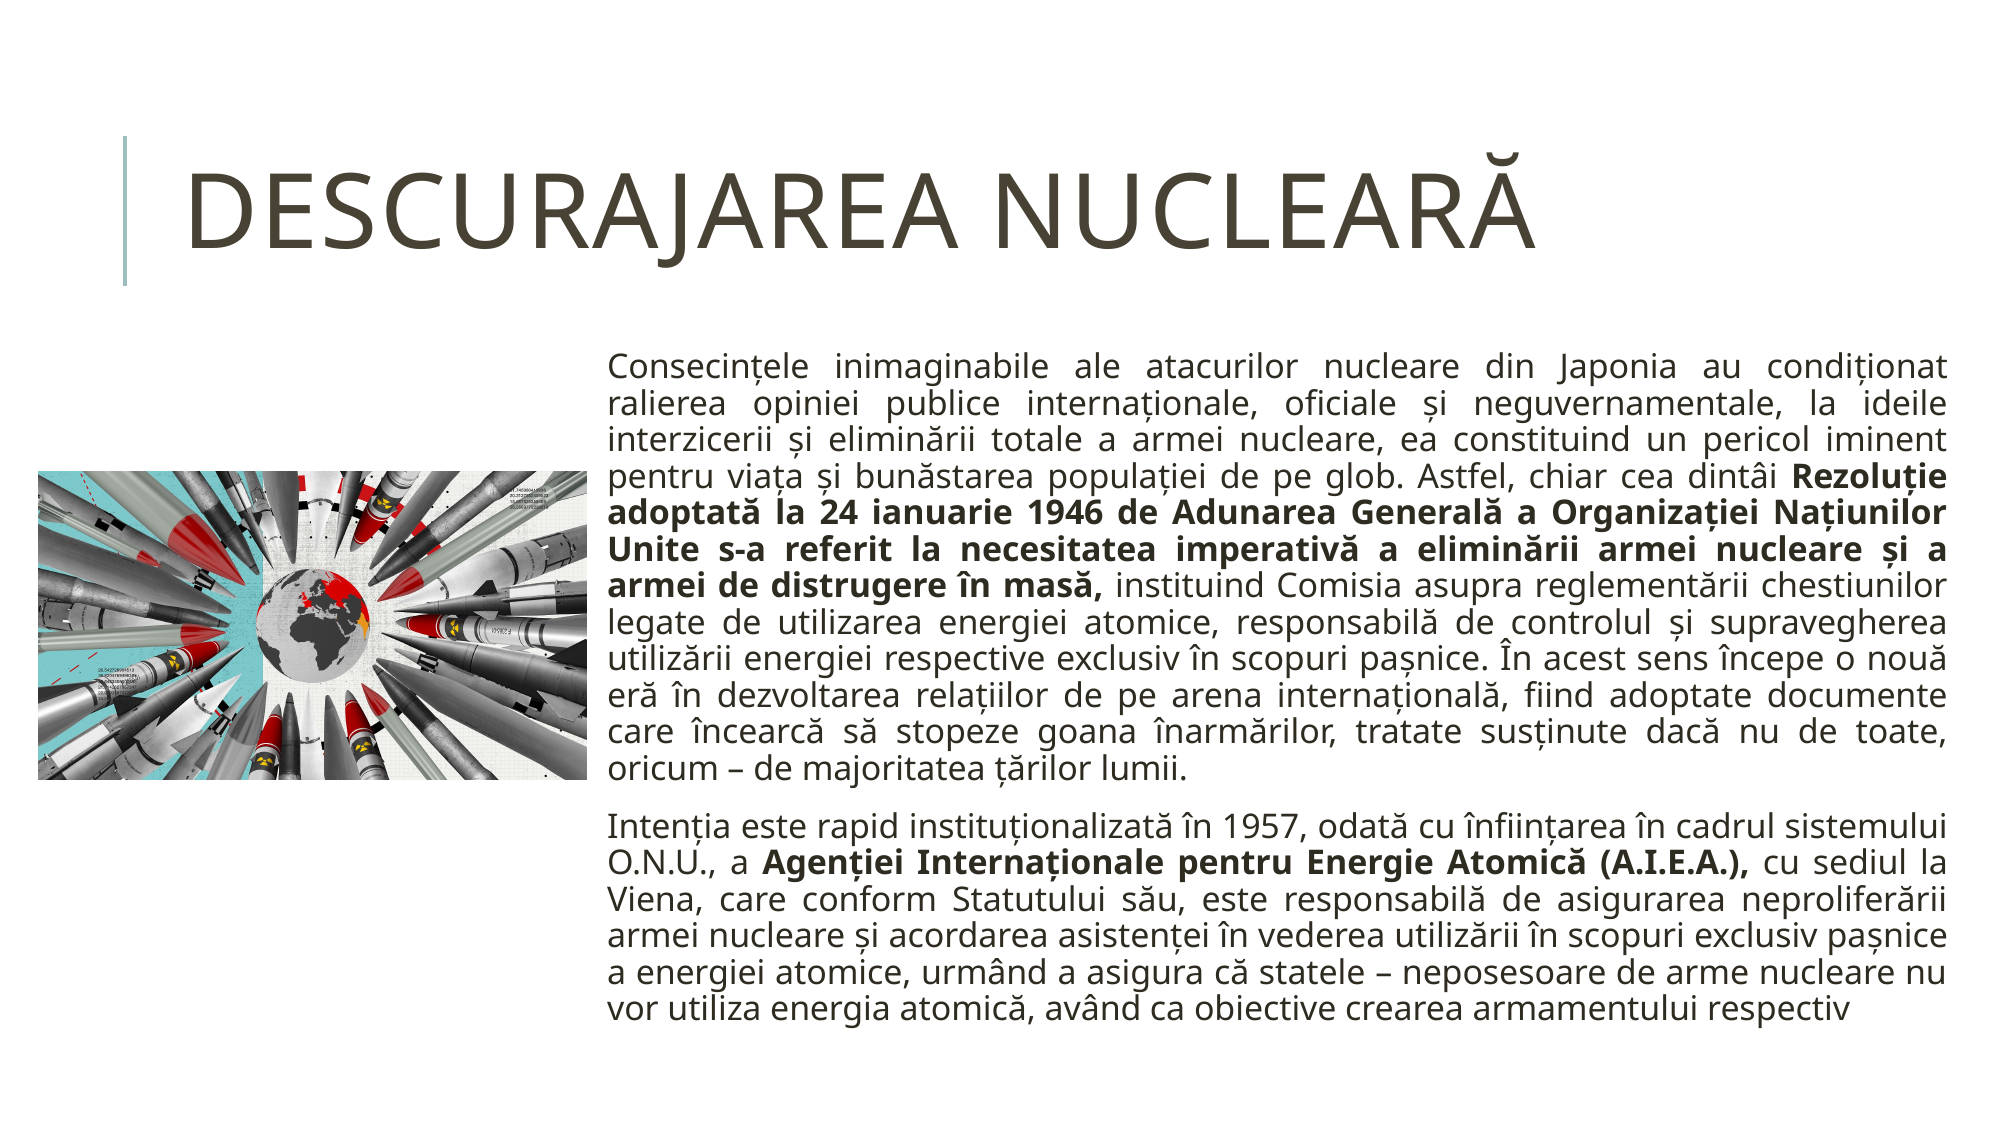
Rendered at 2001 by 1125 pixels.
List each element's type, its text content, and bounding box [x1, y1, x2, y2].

title Descurajarea nucleară [168, 96, 1763, 342]
picture [38, 471, 587, 780]
list Consecinţele inimaginabile ale atacurilor nucleare din Japonia au condiţionat ralierea opiniei publice internaţionale, oficiale şi neguvernamentale, la ideile interzicerii şi eliminării totale a armei nucleare, ea constituind un pericol iminent pentru viaţa şi bunăstarea populaţiei de pe glob. Astfel, chiar cea dintâi Rezoluţie adoptată la 24 ianuarie 1946 de Adunarea Generală a Organizaţiei Naţiunilor Unite s-a referit la necesitatea imperativă a eliminării armei nucleare şi a armei de distrugere în masă, instituind Comisia asupra reglementării chestiunilor legate de utilizarea energiei atomice, responsabilă de controlul şi supravegherea utilizării energiei respective exclusiv în scopuri paşnice. În acest sens începe o nouă eră în dezvoltarea relaţiilor de pe arena internaţională, fiind adoptate documente care încearcă să stopeze goana înarmărilor, tratate susţinute dacă nu de toate, oricum – de majoritatea ţărilor lumii. Intenţia este rapid instituţionalizată în 1957, odată cu înfiinţarea în cadrul sistemului O.N.U., a Agenţiei Internaţionale pentru Energie Atomică (A.I.E.A.), cu sediul la Viena, care conform Statutului său, este responsabilă de asigurarea neproliferării armei nucleare şi acordarea asistenţei în vederea utilizării în scopuri exclusiv paşnice a energiei atomice, urmând a asigura că statele – neposesoare de arme nucleare nu vor utiliza energia atomică, având ca obiective crearea armamentului respectiv [586, 341, 1956, 1060]
